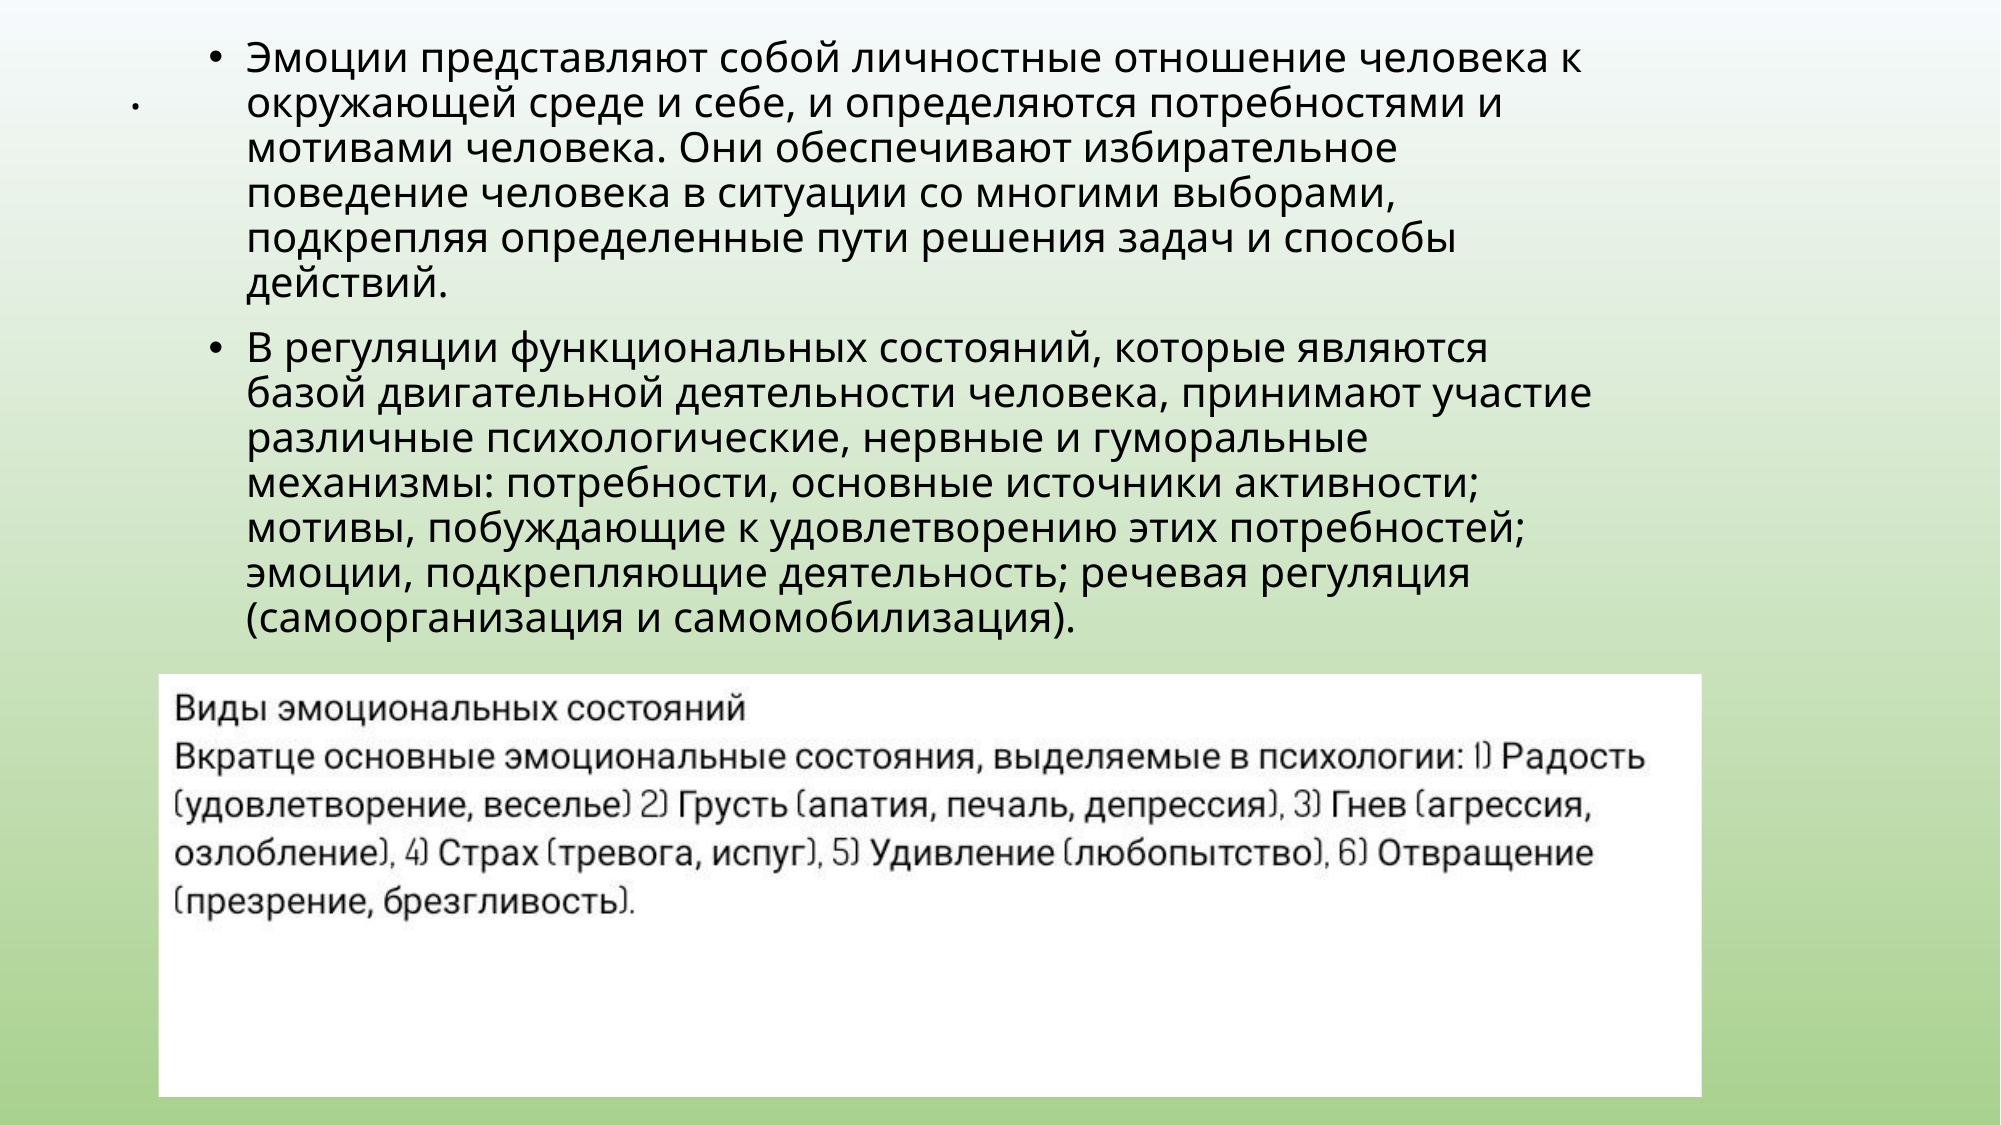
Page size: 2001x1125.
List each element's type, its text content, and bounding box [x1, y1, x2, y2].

title . [129, 59, 138, 128]
picture [158, 674, 1702, 1097]
list Эмоции представляют собой личностные отношение человека к окружающей среде и себе, и определяются потребностями и мотивами человека. Они обеспечивают избирательное поведение человека в ситуации со многими выборами, подкрепляя определенные пути решения задач и способы действий. В регуляции функциональных состояний, которые являются базой двигательной деятельности человека, принимают участие различные психологические, нервные и гуморальные механизмы: потребности, основные источники активности; мотивы, побуждающие к удовлетворению этих потребностей; эмоции, подкрепляющие деятельность; речевая регуляция (самоорганизация и самомобилизация). [193, 28, 1630, 674]
